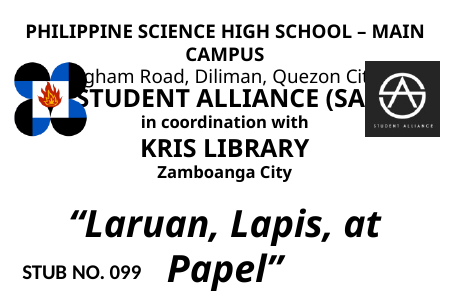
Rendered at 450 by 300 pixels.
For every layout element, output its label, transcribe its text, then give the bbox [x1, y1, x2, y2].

text_box PHILIPPINE SCIENCE HIGH SCHOOL – MAIN CAMPUS Agham Road, Diliman, Quezon City [0, 12, 450, 74]
text_box “Laruan, Lapis, at Papel” [0, 192, 450, 298]
text_box STUB NO. 099 [7, 251, 213, 292]
picture [12, 60, 88, 137]
text_box STUDENT ALLIANCE (SA) in coordination with KRIS LIBRARY Zamboanga City [0, 74, 450, 190]
picture [364, 60, 441, 137]
